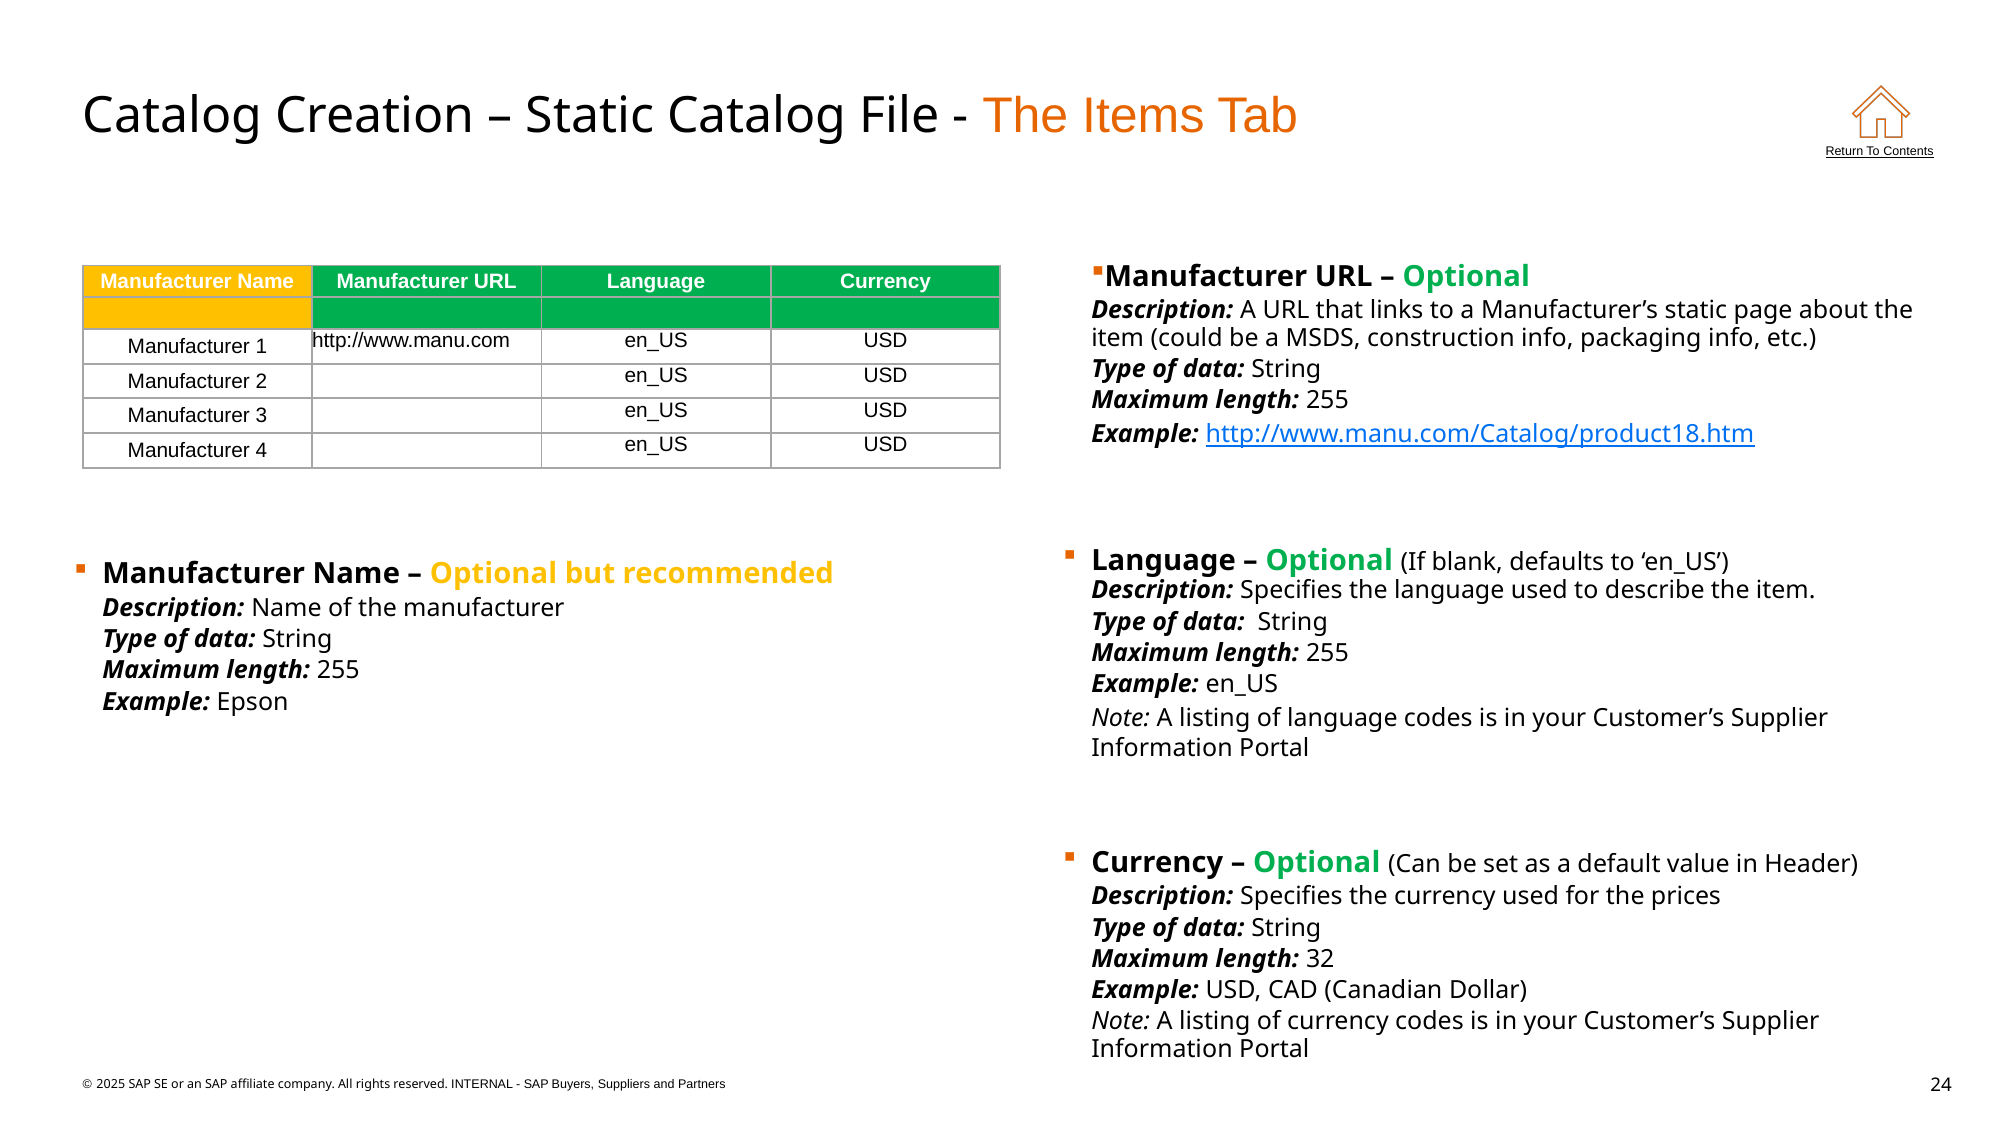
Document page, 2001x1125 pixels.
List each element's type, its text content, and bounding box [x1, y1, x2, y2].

table_header Currency [772, 266, 999, 296]
table_cell http://www.manu.com [313, 330, 541, 363]
text_box Manufacturer Name – Optional but recommended Description: Name of the manufacturer Type of data: String Maximum length: 255 Example: Epson [59, 555, 987, 723]
table_cell en_US [542, 330, 770, 363]
table_cell USD [772, 399, 999, 432]
table_cell USD [772, 330, 999, 363]
table_cell Manufacturer 3 [84, 399, 311, 432]
table_cell [772, 298, 999, 328]
title Catalog Creation – Static Catalog File - The Items Tab [82, 82, 1810, 144]
table_cell [313, 365, 541, 397]
table_cell USD [772, 434, 999, 467]
table_cell USD [772, 365, 999, 397]
table_header Manufacturer Name [84, 266, 311, 296]
table_cell en_US [542, 399, 770, 432]
table_cell [313, 298, 541, 328]
table_cell [313, 399, 541, 432]
table_cell [313, 434, 541, 467]
table_cell [84, 298, 311, 328]
table_cell en_US [542, 365, 770, 397]
table_cell en_US [542, 434, 770, 467]
table_cell Manufacturer 2 [84, 365, 311, 397]
text_box Manufacturer URL – Optional Description: A URL that links to a Manufacturer’s static page about the item (could be a MSDS, construction info, packaging info, etc.) Type of data: String Maximum length: 255 Example: http://www.manu.com/Catalog/product18.htm Language – Optional (If blank, defaults to ‘en_US’) Description: Specifies the language used to describe the item. Type of data: String Maximum length: 255 Example: en_US Note: A listing of language codes is in your Customer’s Supplier Information Portal Currency – Optional (Can be set as a default value in Header) Description: Specifies the currency used for the prices Type of data: String Maximum length: 32 Example: USD, CAD (Canadian Dollar) Note: A listing of currency codes is in your Customer’s Supplier Information Portal [1063, 265, 1918, 1063]
table_cell [542, 298, 770, 328]
table_header Manufacturer URL [313, 266, 541, 296]
table_cell Manufacturer 1 [84, 330, 311, 363]
table_cell Manufacturer 4 [84, 434, 311, 467]
table_header Language [542, 266, 770, 296]
picture [1847, 76, 1915, 145]
